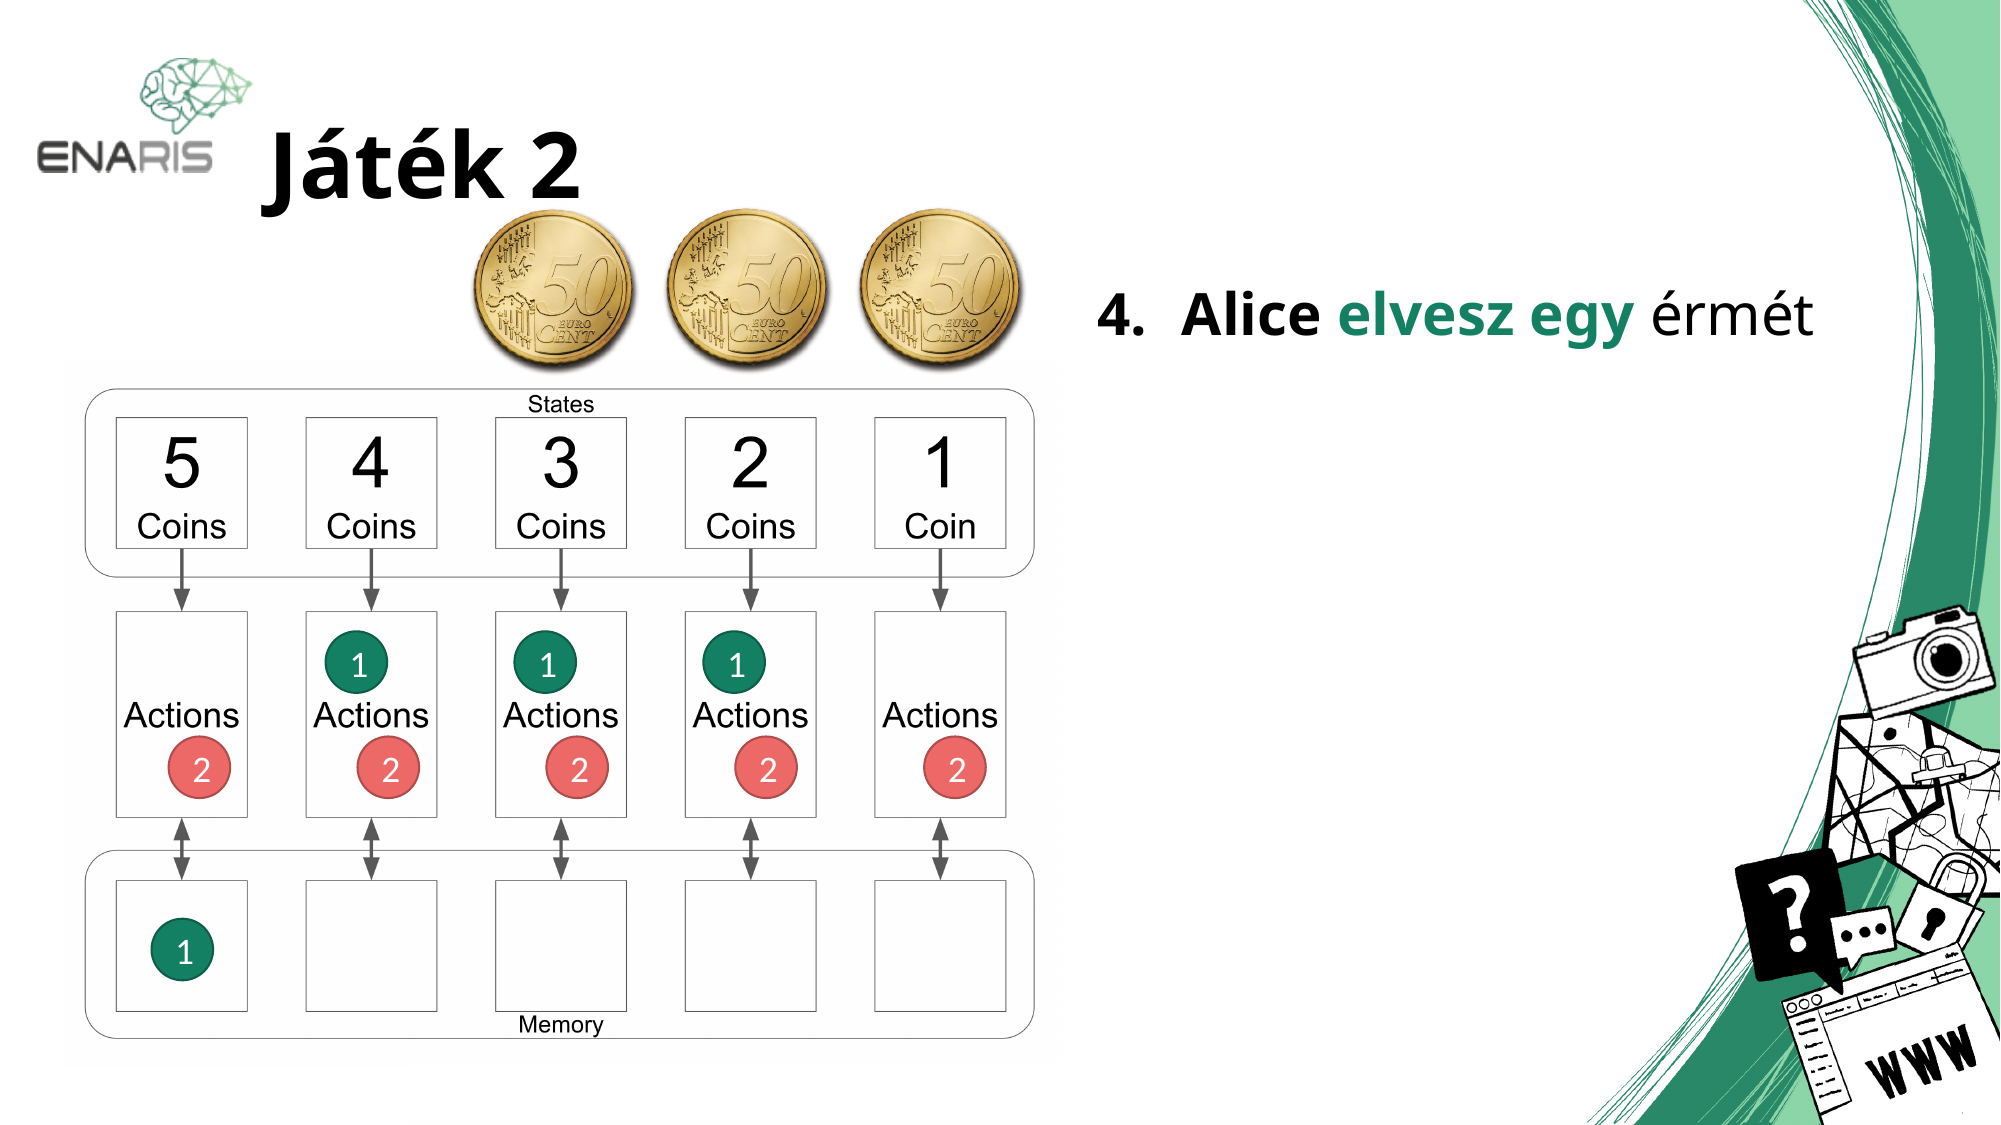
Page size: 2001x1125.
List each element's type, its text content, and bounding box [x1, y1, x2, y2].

picture [37, 58, 254, 173]
title Játék 2 [253, 59, 1863, 278]
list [63, 361, 1059, 1066]
text_box Alice elvesz egy érmét [1082, 277, 1869, 1116]
picture [408, 0, 2000, 1125]
